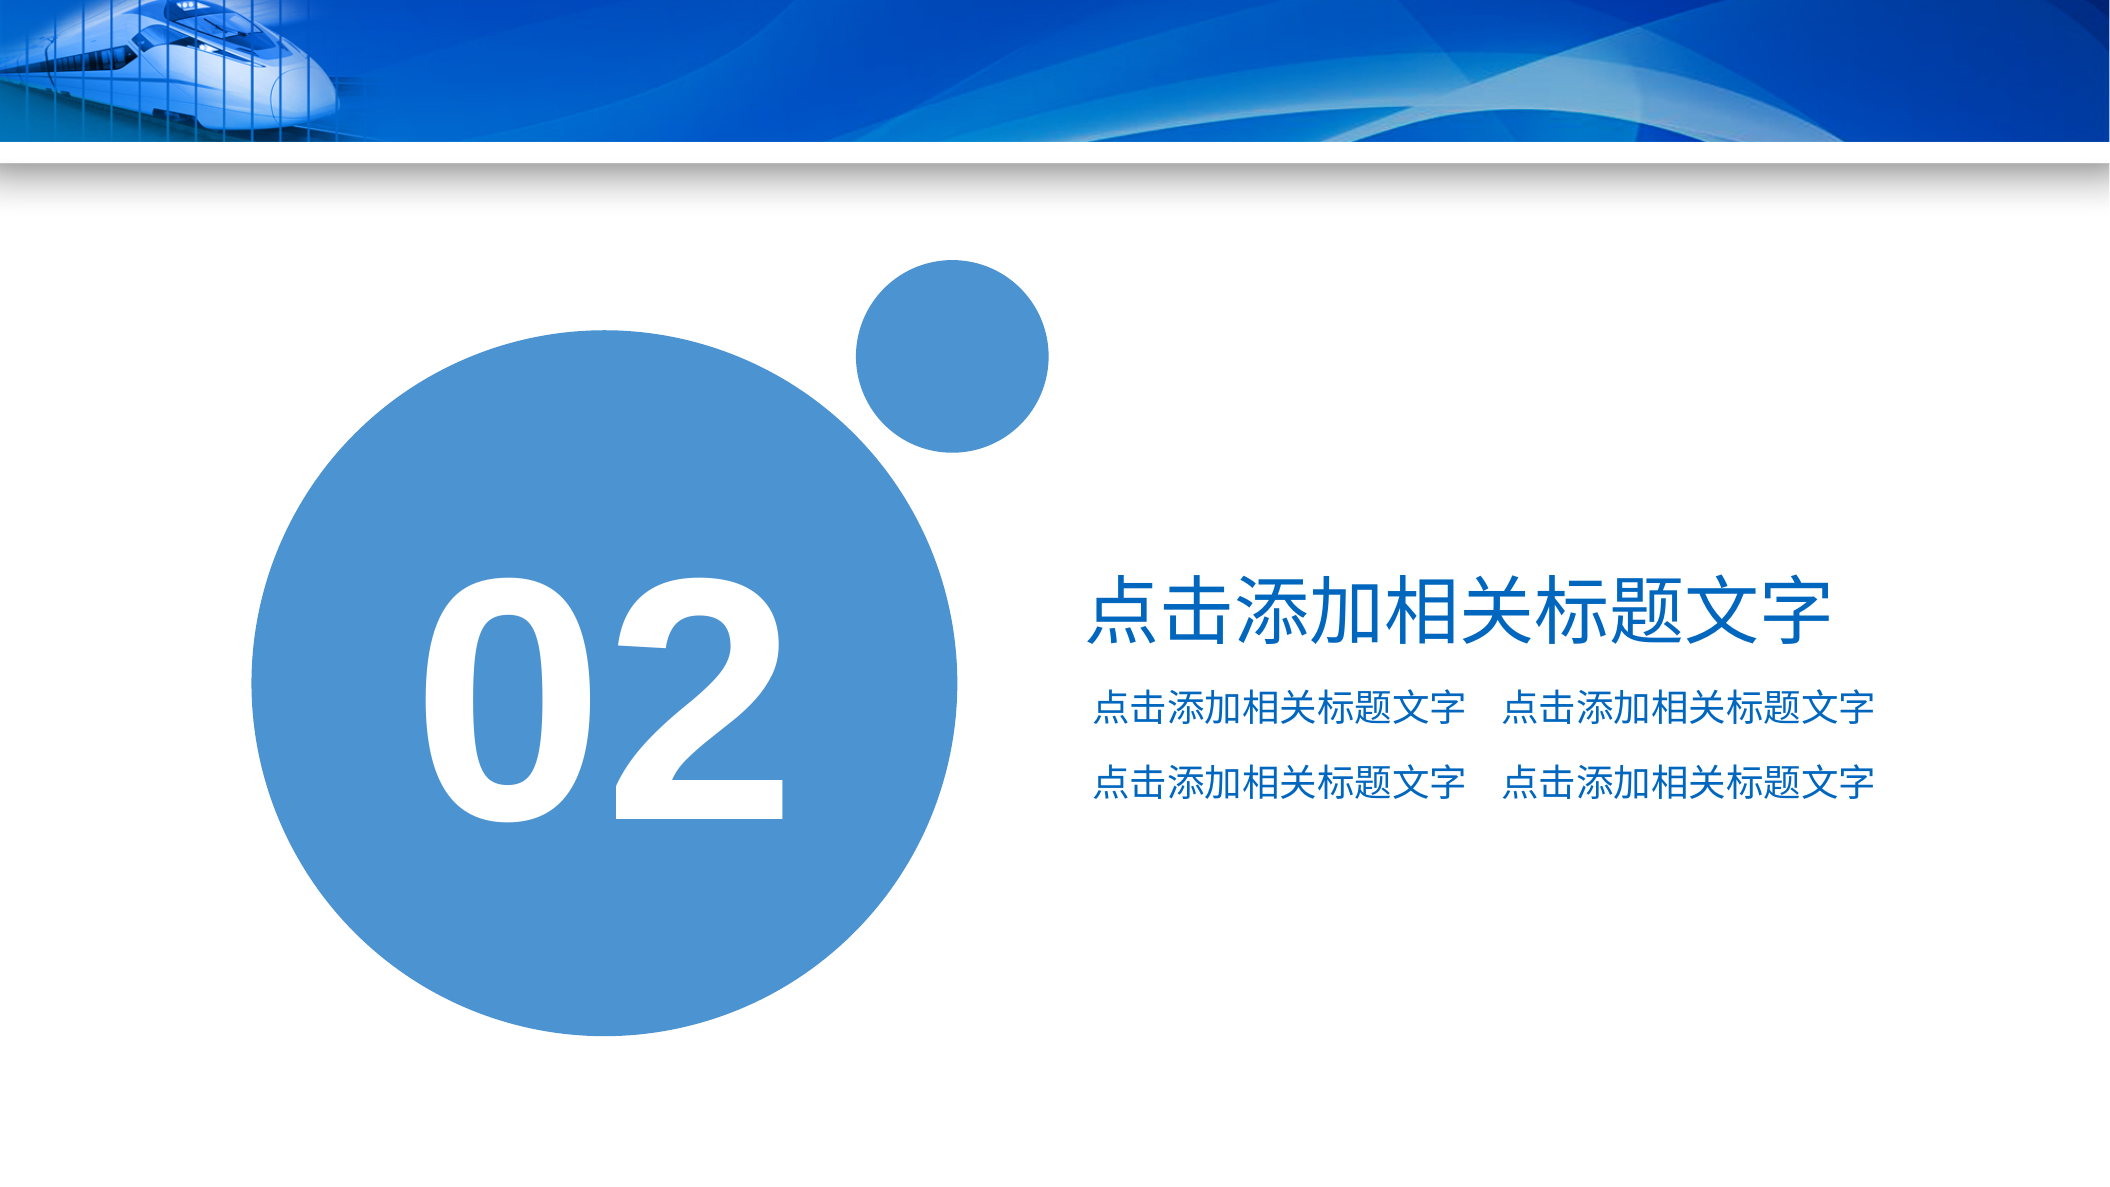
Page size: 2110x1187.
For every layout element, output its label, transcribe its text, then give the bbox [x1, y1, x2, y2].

text_box 02 [355, 473, 854, 889]
text_box [854, 259, 1050, 454]
text_box 点击添加相关标题文字 [1497, 750, 1880, 805]
text_box 点击添加相关标题文字 [1092, 675, 1485, 730]
picture [0, 0, 2110, 1187]
text_box 点击添加相关标题文字 [1069, 538, 1850, 662]
text_box 点击添加相关标题文字 [1497, 675, 1880, 730]
text_box [250, 329, 959, 1038]
text_box 点击添加相关标题文字 [1092, 750, 1481, 805]
